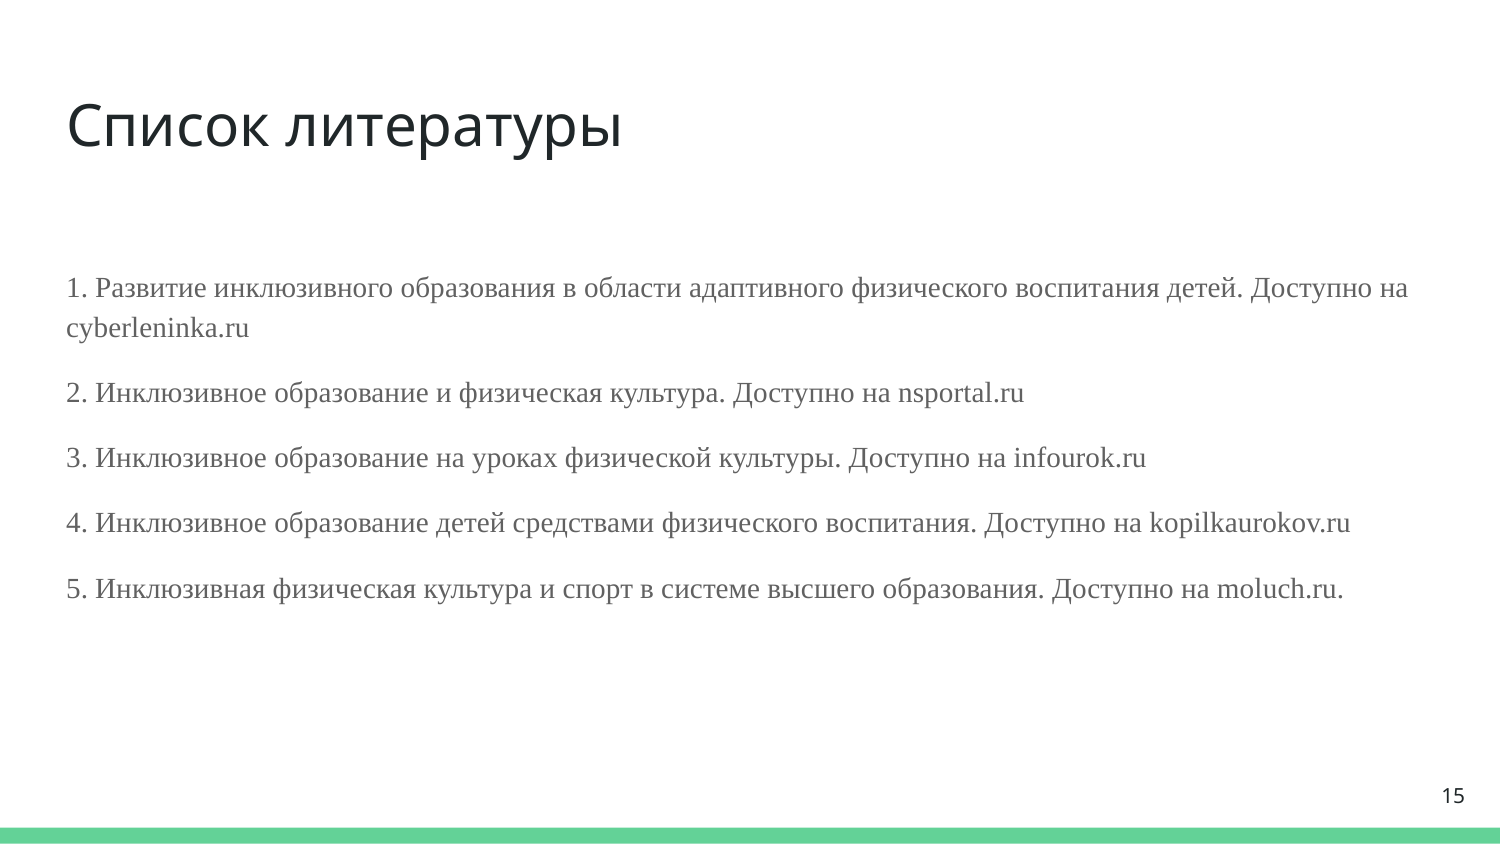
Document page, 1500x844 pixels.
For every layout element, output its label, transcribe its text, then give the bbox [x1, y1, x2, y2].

title Список литературы [51, 72, 1449, 167]
list 1. Развитие инклюзивного образования в области адаптивного физического воспитания детей. Доступно на cyberleninka.ru 2. Инклюзивное образование и физическая культура. Доступно на nsportal.ru 3. Инклюзивное образование на уроках физической культуры. Доступно на infourok.ru 4. Инклюзивное образование детей средствами физического воспитания. Доступно на kopilkaurokov.ru 5. Инклюзивная физическая культура и спорт в системе высшего образования. Доступно на moluch.ru. [51, 248, 1449, 774]
slide_number 15 [1389, 764, 1480, 830]
